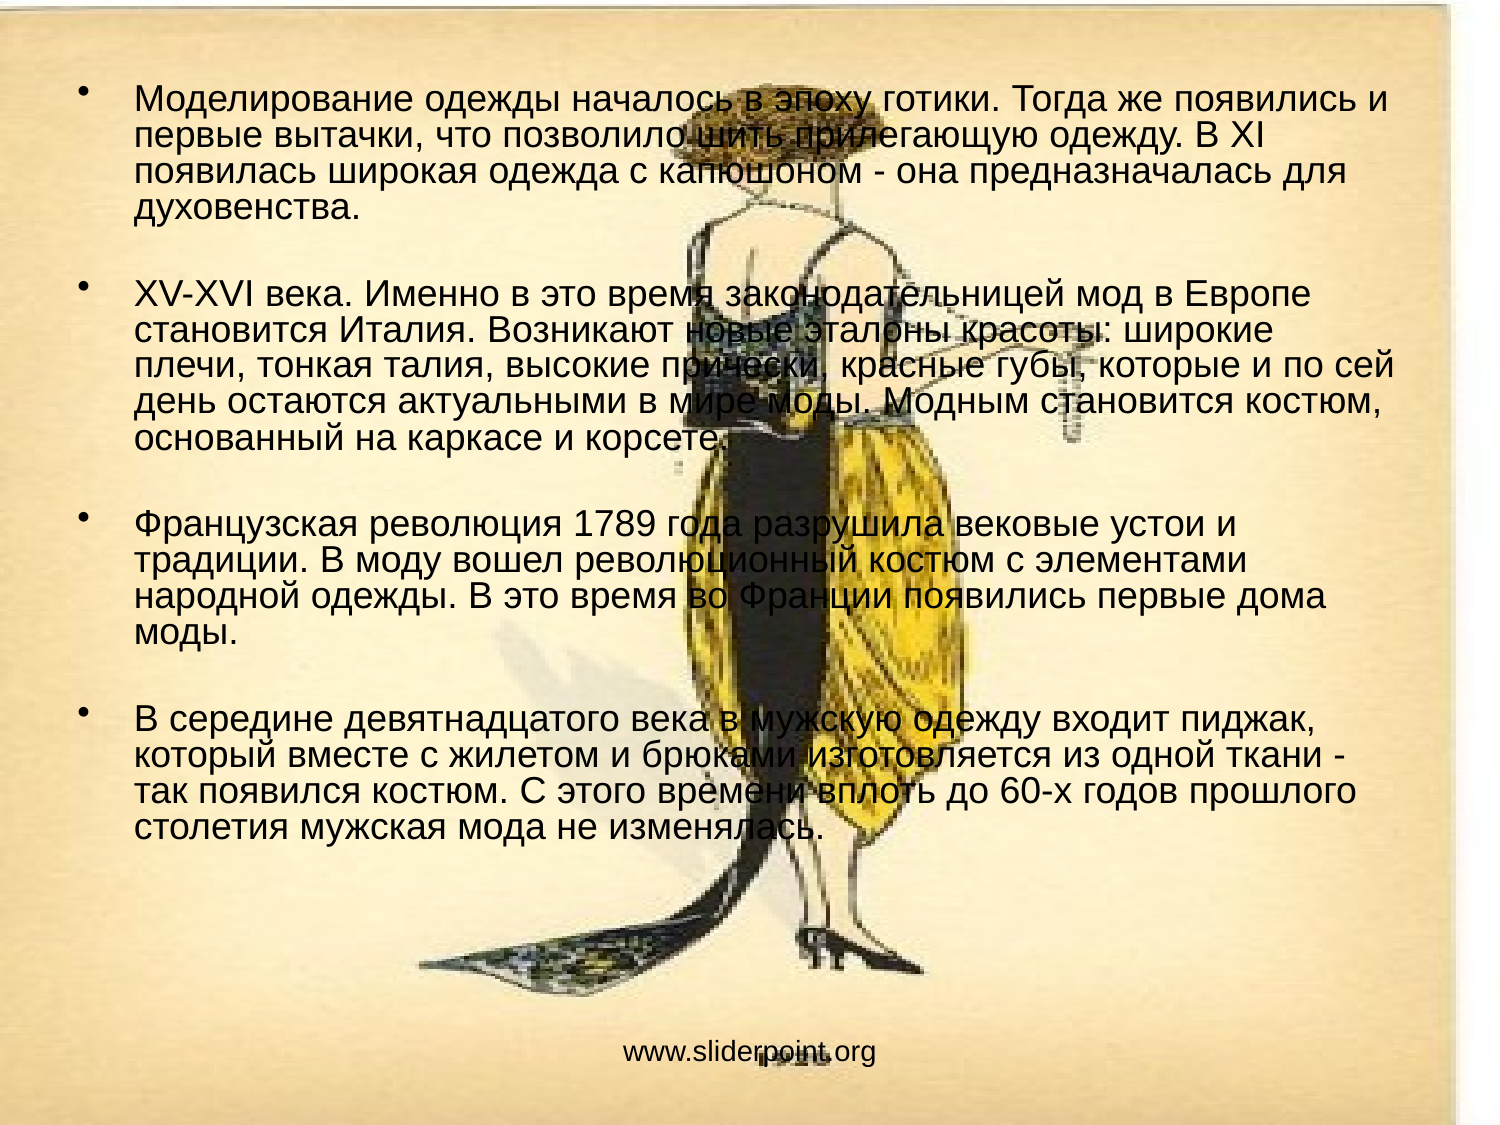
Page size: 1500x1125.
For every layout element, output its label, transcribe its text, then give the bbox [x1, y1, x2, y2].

title [74, 44, 1426, 233]
list Моделирование одежды началось в эпоху готики. Тогда же появились и первые вытачки, что позволило шить прилегающую одежду. В XI появилась широкая одежда с капюшоном - она предназначалась для духовенства. XV-XVI века. Именно в это время законодательницей мод в Европе становится Италия. Возникают новые эталоны красоты: широкие плечи, тонкая талия, высокие прически, красные губы, которые и по сей день остаются актуальными в мире моды. Модным становится костюм, основанный на каркасе и корсете. Французская революция 1789 года разрушила вековые устои и традиции. В моду вошел революционный костюм с элементами народной одежды. В это время во Франции появились первые дома моды. В середине девятнадцатого века в мужскую одежду входит пиджак, который вместе с жилетом и брюками изготовляется из одной ткани - так появился костюм. С этого времени вплоть до 60-х годов прошлого столетия мужская мода не изменялась. [62, 74, 1413, 938]
picture [0, 0, 1500, 1125]
footer www.sliderpoint.org [512, 1024, 988, 1103]
